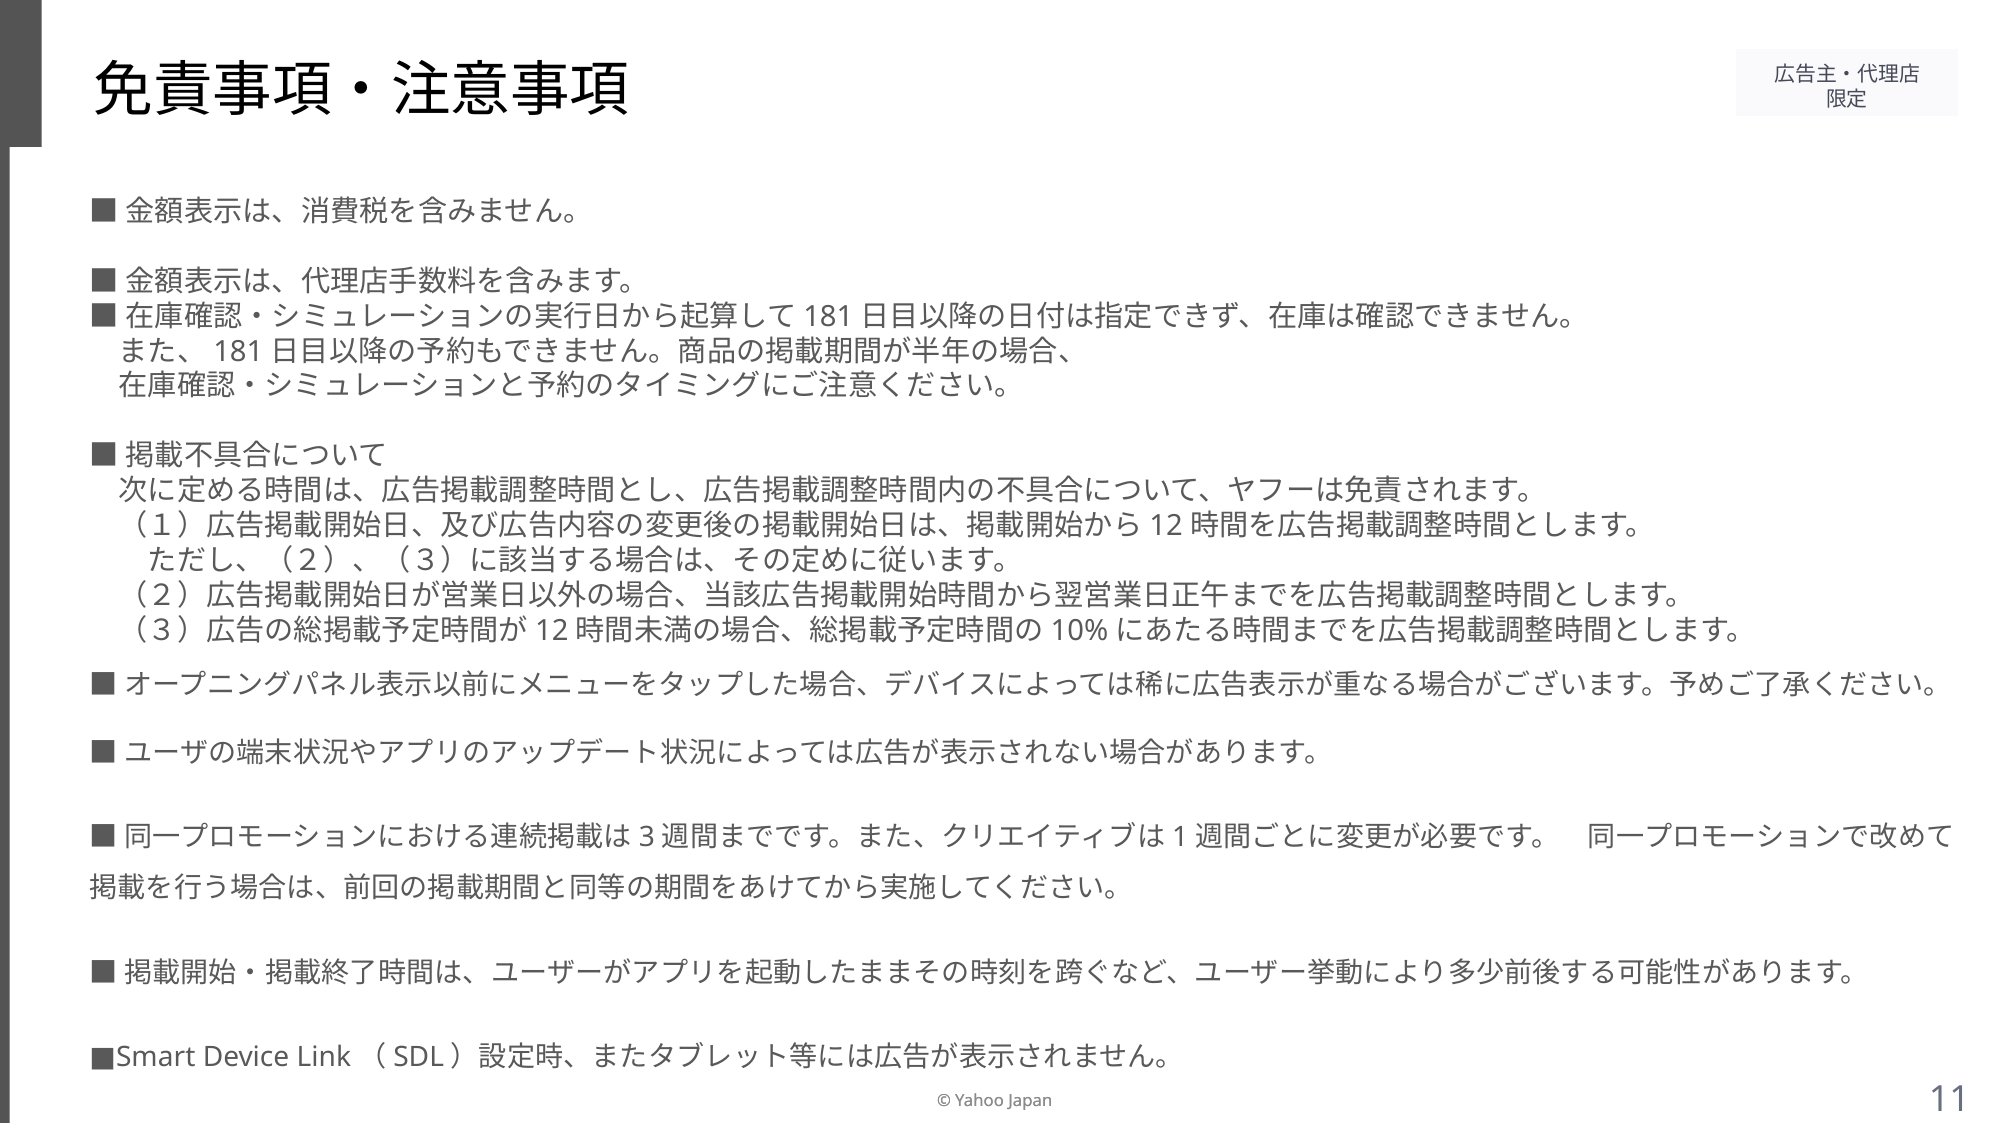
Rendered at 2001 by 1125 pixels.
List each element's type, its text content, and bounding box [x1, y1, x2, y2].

text_box ■金額表示は、消費税を含みません。 ■金額表示は、代理店手数料を含みます。 ■在庫確認・シミュレーションの実行日から起算して181日目以降の日付は指定できず、在庫は確認できません。 また、181日目以降の予約もできません。商品の掲載期間が半年の場合、 在庫確認・シミュレーションと予約のタイミングにご注意ください。 ■掲載不具合について 次に定める時間は、広告掲載調整時間とし、広告掲載調整時間内の不具合について、ヤフーは免責されます。 （１）広告掲載開始日、及び広告内容の変更後の掲載開始日は、掲載開始から12時間を広告掲載調整時間とします。 ただし、（２）、（３）に該当する場合は、その定めに従います。 （２）広告掲載開始日が営業日以外の場合、当該広告掲載開始時間から翌営業日正午までを広告掲載調整時間とします。 （３）広告の総掲載予定時間が12時間未満の場合、総掲載予定時間の10%にあたる時間までを広告掲載調整時間とします。 [74, 184, 1973, 654]
title 免責事項・注意事項 [78, 42, 1693, 130]
text_box ■オープニングパネル表示以前にメニューをタップした場合、デバイスによっては稀に広告表示が重なる場合がございます。予めご了承ください。 ■ユーザの端末状況やアプリのアップデート状況によっては広告が表示されない場合があります。 ■同一プロモーションにおける連続掲載は3週間までです。また、クリエイティブは1週間ごとに変更が必要です。 同一プロモーションで改めて掲載を行う場合は、前回の掲載期間と同等の期間をあけてから実施してください。 ■掲載開始・掲載終了時間は、ユーザーがアプリを起動したままその時刻を跨ぐなど、ユーザー挙動により多少前後する可能性があります。 ■Smart Device Link（SDL）設定時、またタブレット等には広告が表示されません。 [74, 659, 1981, 1080]
